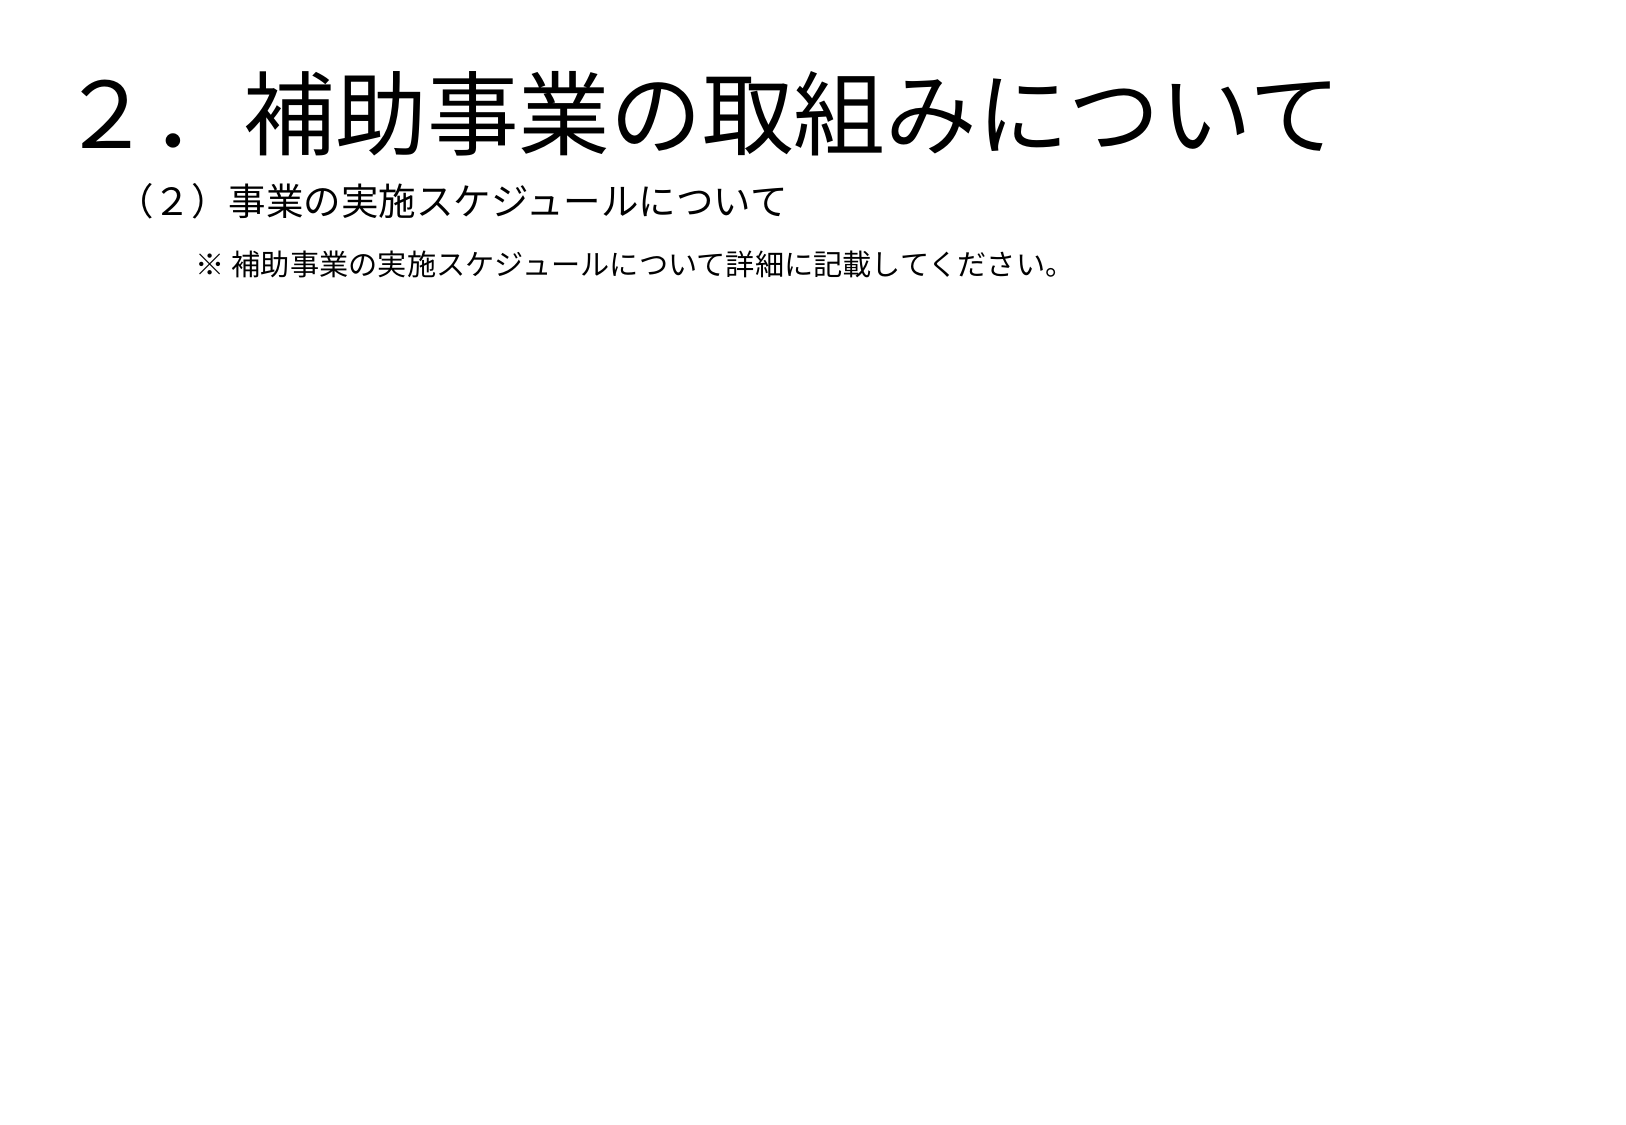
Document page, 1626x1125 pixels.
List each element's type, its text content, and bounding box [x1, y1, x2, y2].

text_box ※補助事業の実施スケジュールについて詳細に記載してください。 [183, 245, 1125, 281]
title ２．補助事業の取組みについて [48, 25, 1625, 213]
text_box （２）事業の実施スケジュールについて [104, 178, 1625, 224]
